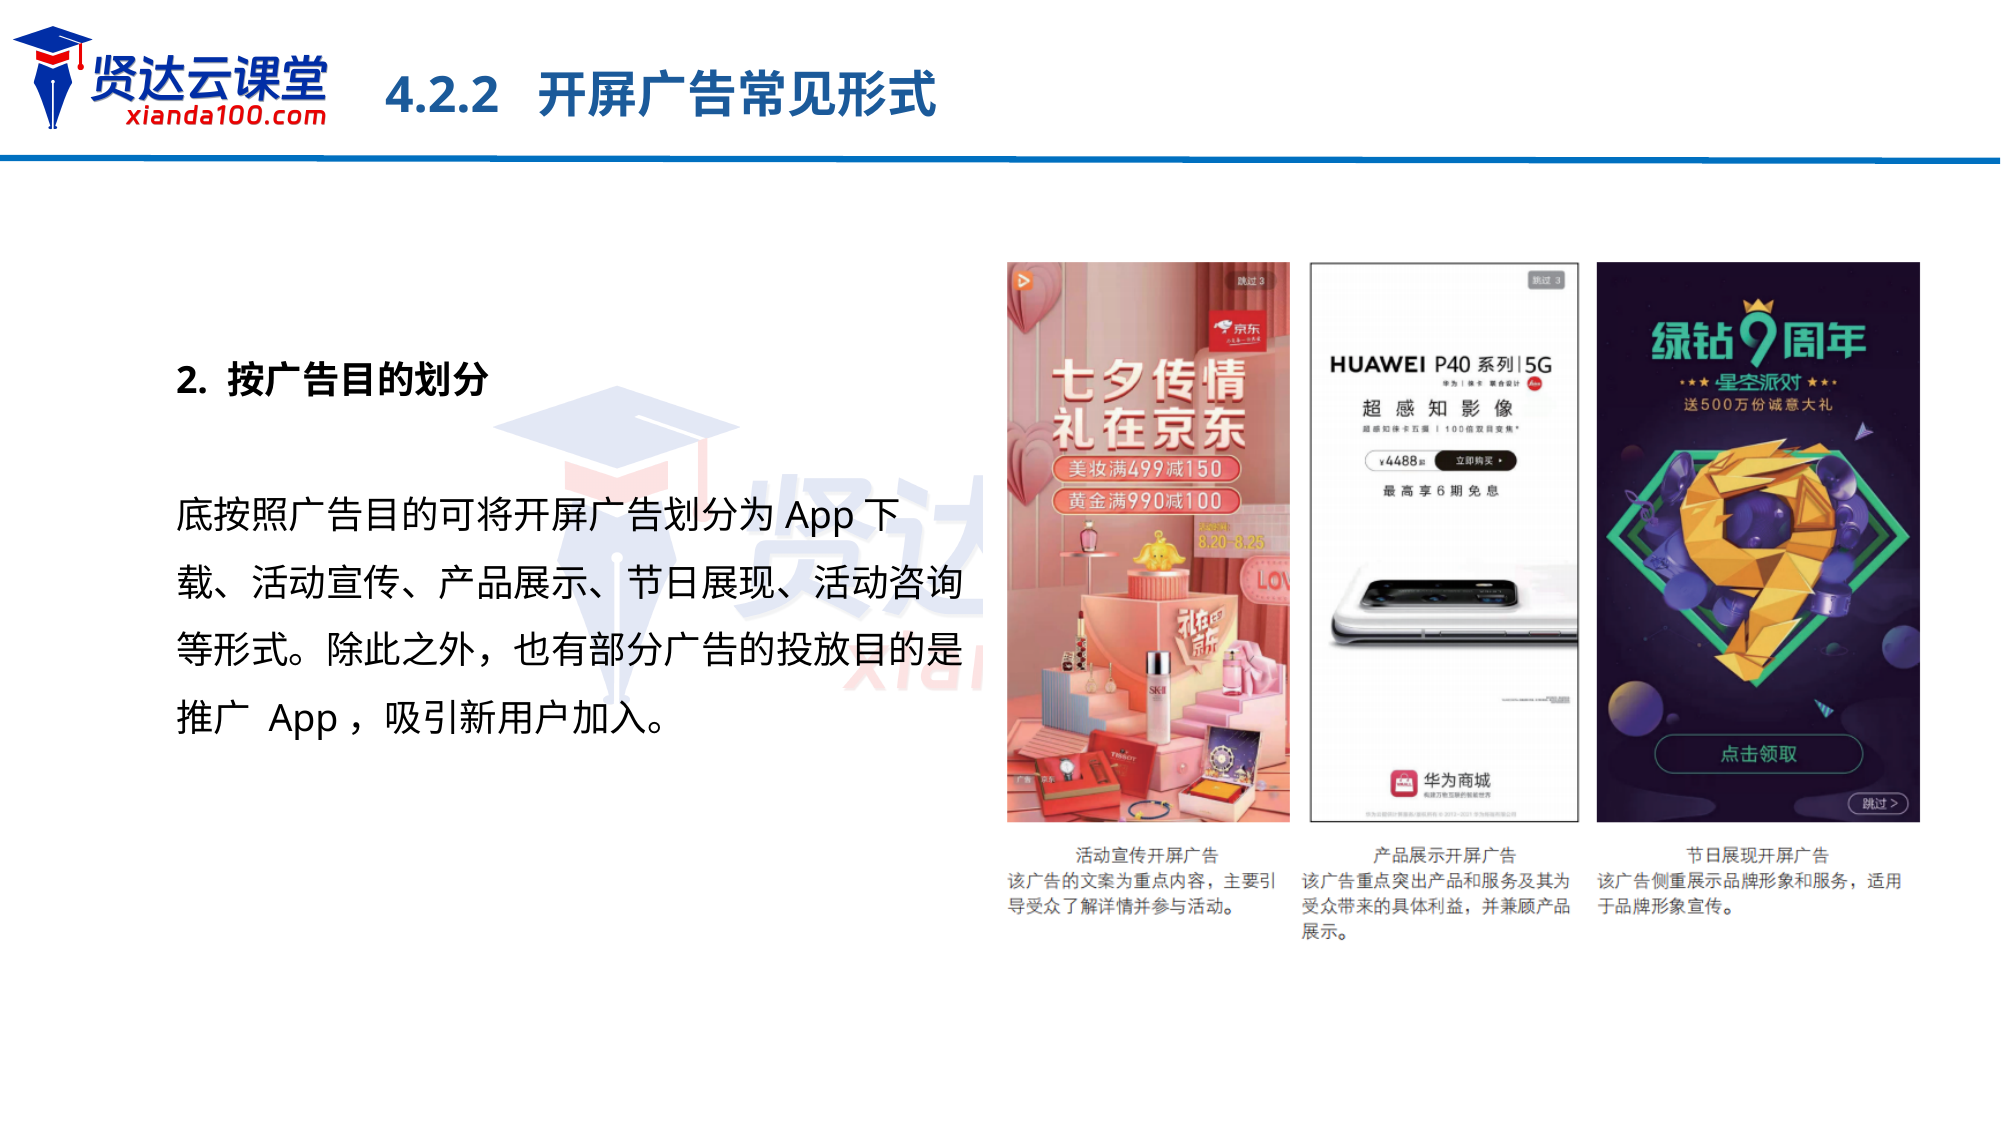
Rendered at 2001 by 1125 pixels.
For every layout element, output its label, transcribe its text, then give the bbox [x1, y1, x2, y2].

text_box 2. 按广告目的划分 底按照广告目的可将开屏广告划分为App下载、活动宣传、产品展示、节日展现、活动咨询等形式。除此之外，也有部分广告的投放目的是推广 App，吸引新用户加入。 [161, 326, 978, 814]
picture [0, 7, 353, 155]
text_box 4.2.2 开屏广告常见形式 [370, 54, 1007, 130]
picture [983, 231, 1943, 955]
